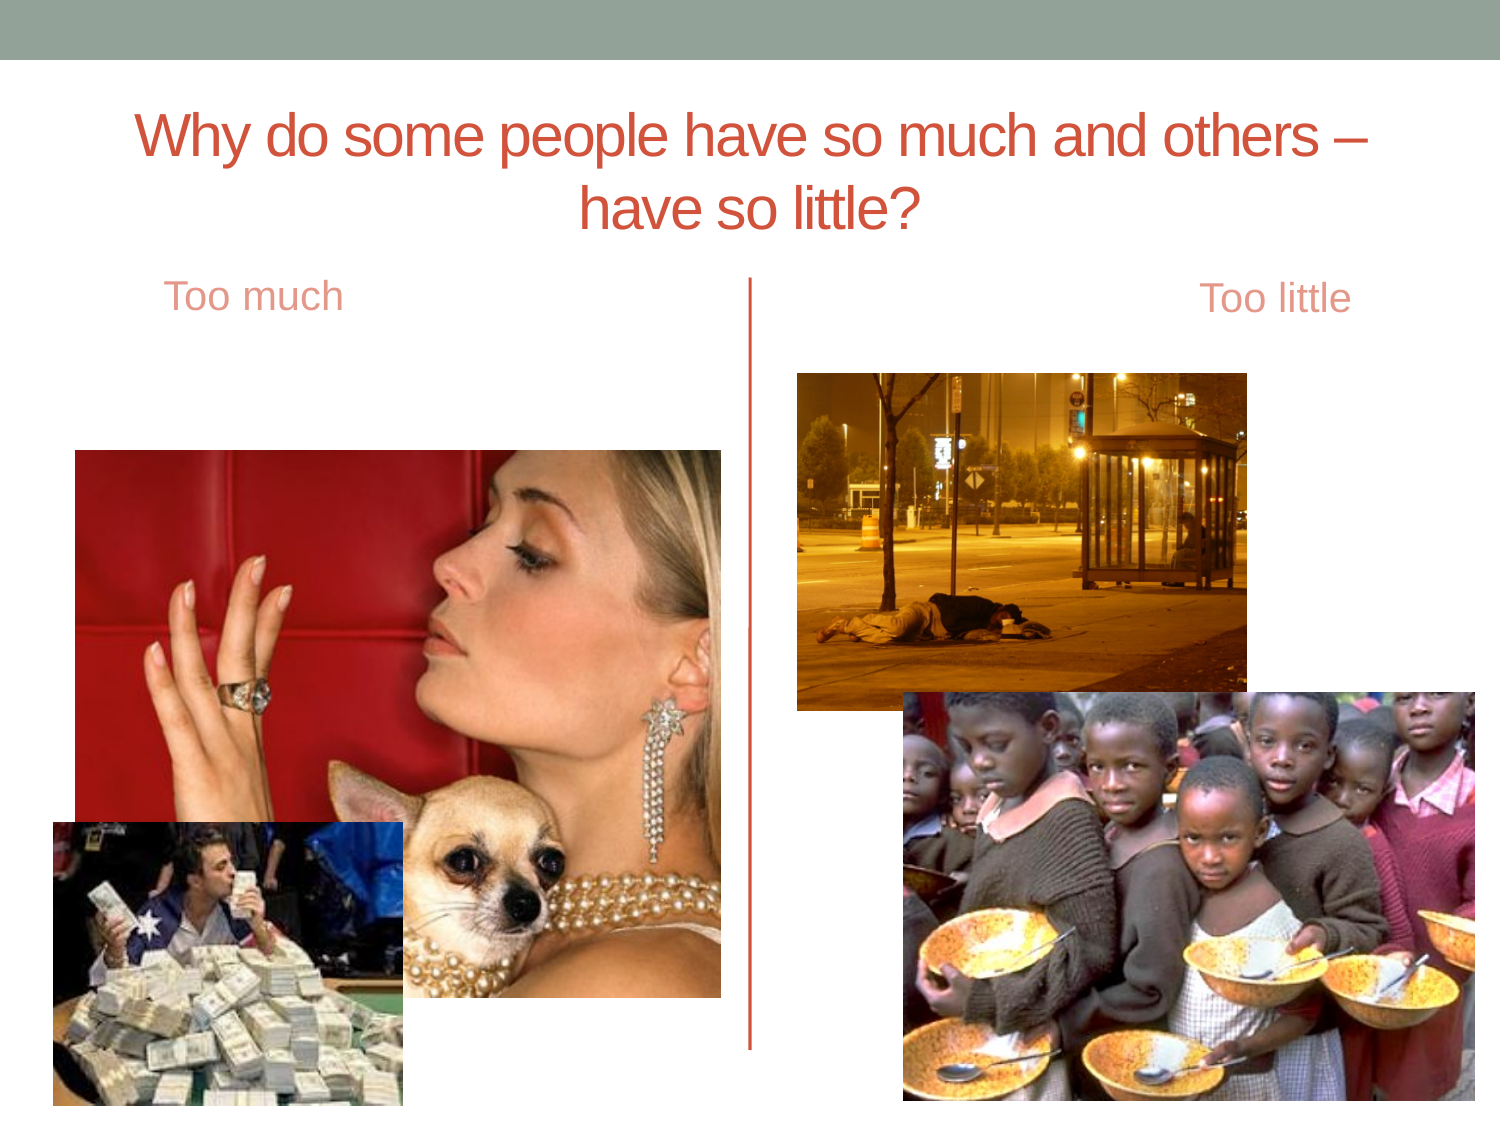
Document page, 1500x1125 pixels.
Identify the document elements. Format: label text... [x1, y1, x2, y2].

picture [796, 373, 1475, 1101]
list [74, 450, 721, 998]
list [52, 822, 404, 1107]
list Too much [76, 243, 432, 345]
title Why do some people have so much and others – have so little? [75, 87, 1425, 250]
list Too little [1104, 243, 1447, 349]
